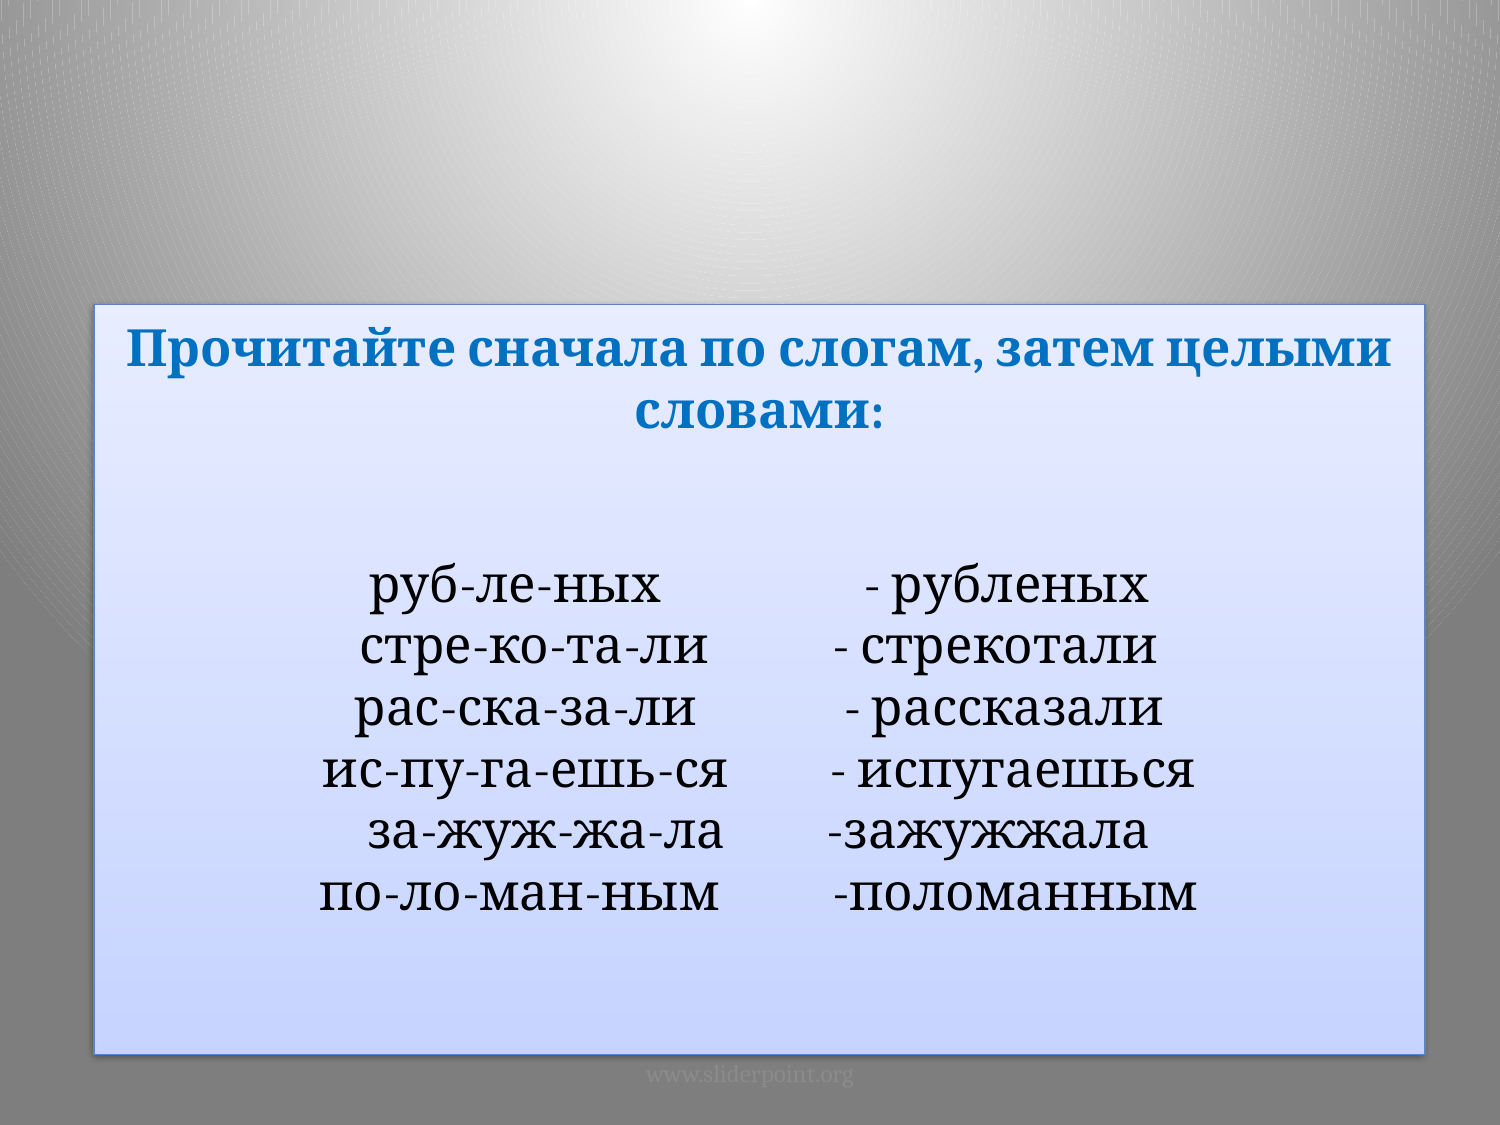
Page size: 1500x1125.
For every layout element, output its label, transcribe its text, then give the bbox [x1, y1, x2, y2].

title Прочитайте сначала по слогам, затем целыми словами: руб-ле-ных - рубленых стре-ко-та-ли - стрекотали рас-ска-за-ли - рассказали ис-пу-га-ешь-ся - испугаешься за-жуж-жа-ла -зажужжала по-ло-ман-ным -поломанным [93, 304, 1426, 1055]
footer www.sliderpoint.org [512, 1042, 988, 1103]
